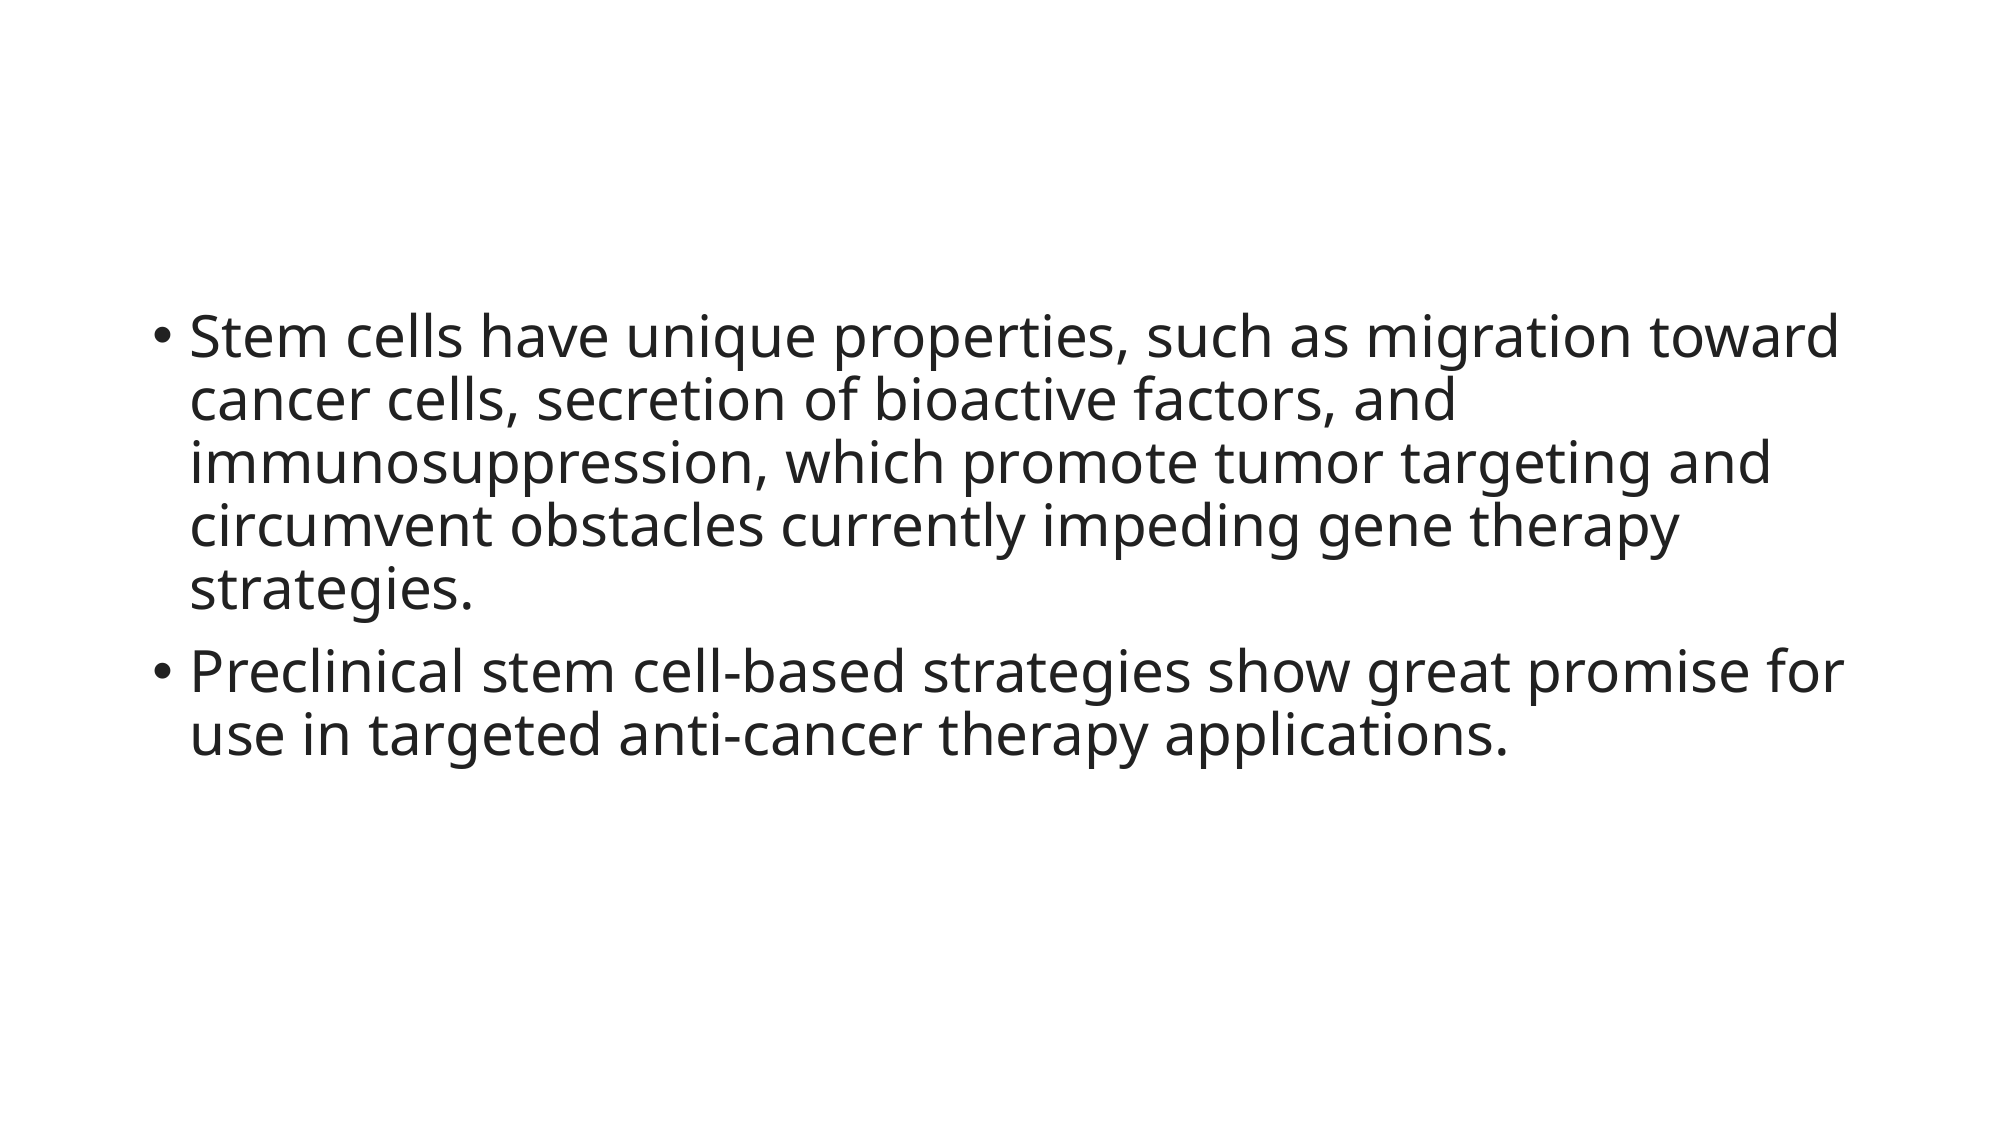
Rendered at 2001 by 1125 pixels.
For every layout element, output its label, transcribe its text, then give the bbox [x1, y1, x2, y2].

list Stem cells have unique properties, such as migration toward cancer cells, secretion of bioactive factors, and immunosuppression, which promote tumor targeting and circumvent obstacles currently impeding gene therapy strategies. Preclinical stem cell-based strategies show great promise for use in targeted anti-cancer therapy applications. [137, 299, 1863, 1014]
